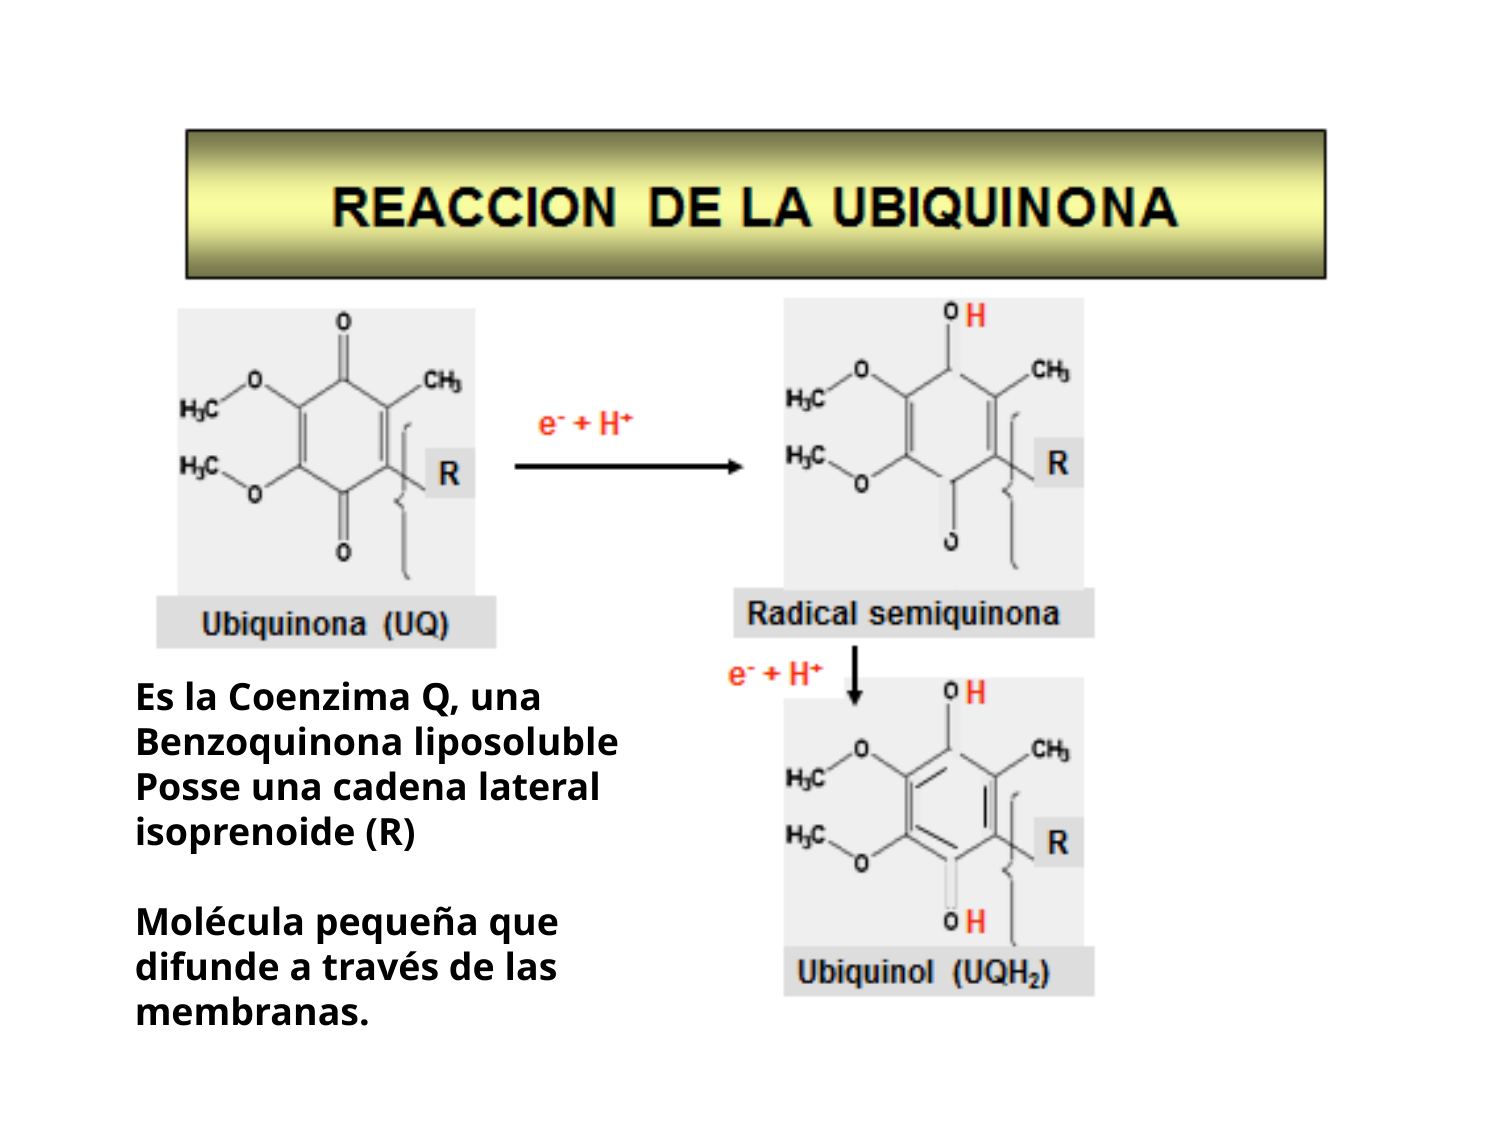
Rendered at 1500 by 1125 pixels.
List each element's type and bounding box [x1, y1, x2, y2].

picture [123, 93, 1388, 1042]
